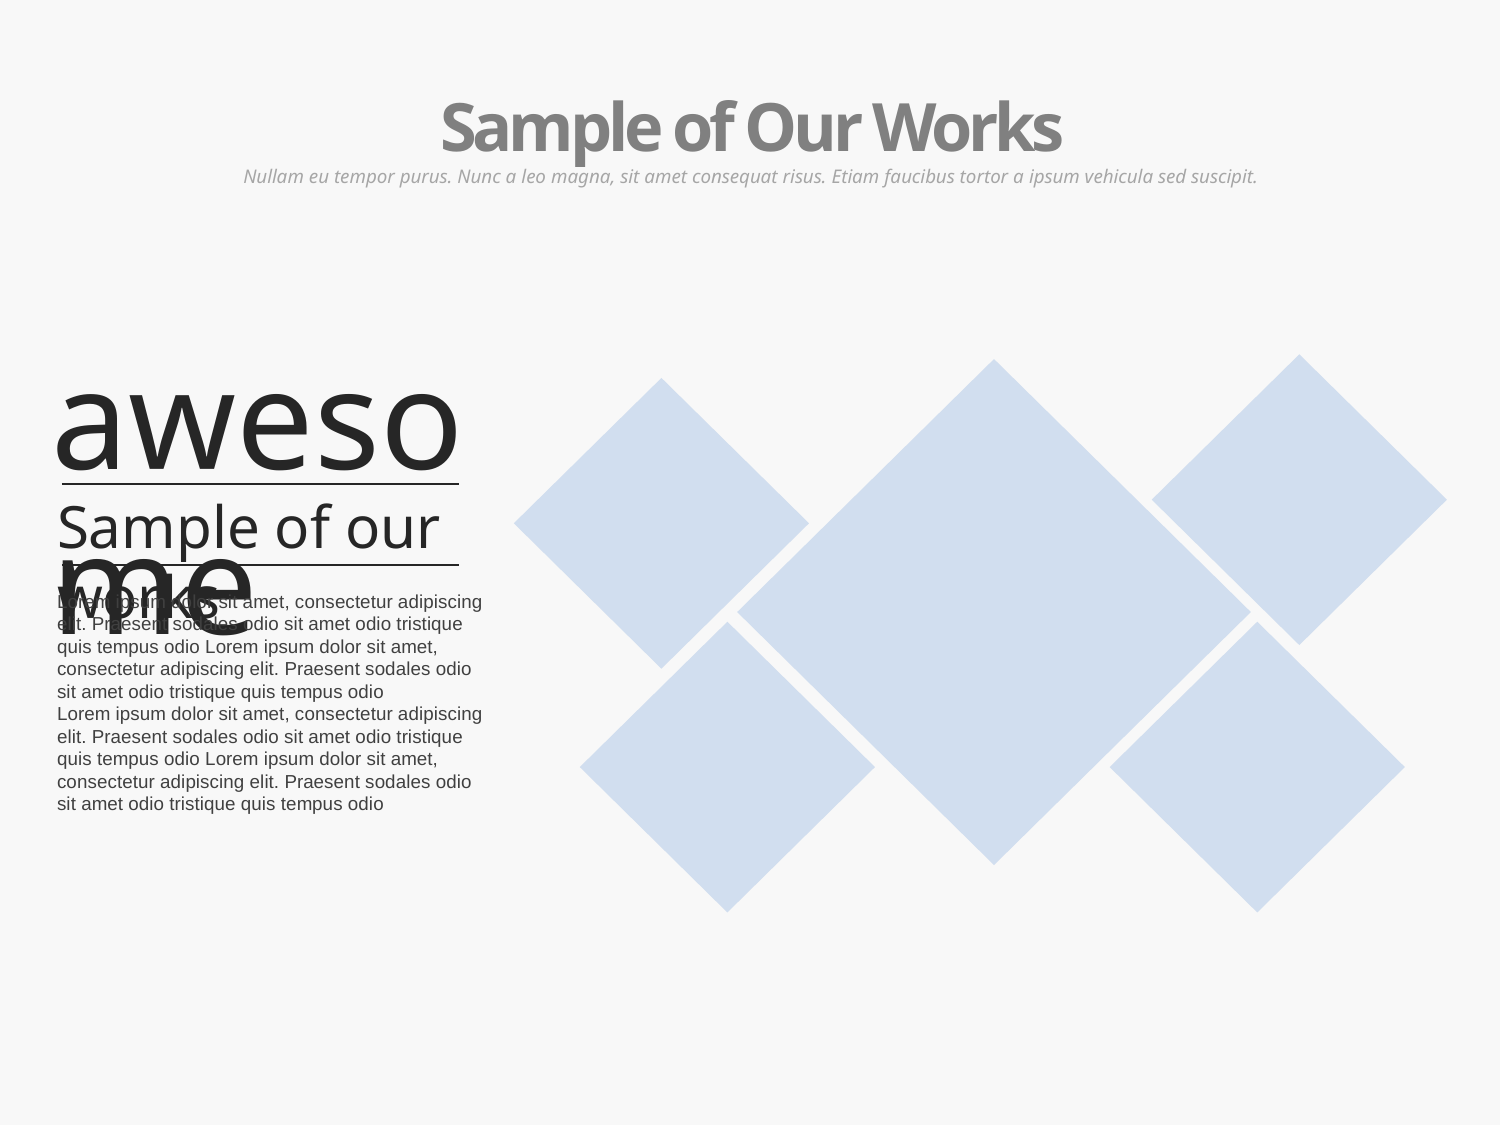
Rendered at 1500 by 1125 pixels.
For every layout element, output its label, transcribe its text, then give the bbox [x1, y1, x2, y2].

text_box Nullam eu tempor purus. Nunc a leo magna, sit amet consequat risus. Etiam faucibus tortor a ipsum vehicula sed suscipit. [92, 161, 1413, 192]
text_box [1151, 354, 1448, 646]
text_box Sample of Our Works [432, 80, 1073, 161]
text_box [579, 621, 875, 913]
text_box Lorem ipsum dolor sit amet, consectetur adipiscing elit. Praesent sodales odio sit amet odio tristique quis tempus odio Lorem ipsum dolor sit amet, consectetur adipiscing elit. Praesent sodales odio sit amet odio tristique quis tempus odio Lorem ipsum dolor sit amet, consectetur adipiscing elit. Praesent sodales odio sit amet odio tristique quis tempus odio Lorem ipsum dolor sit amet, consectetur adipiscing elit. Praesent sodales odio sit amet odio tristique quis tempus odio [45, 583, 495, 850]
text_box awesome [40, 326, 495, 668]
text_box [513, 377, 810, 669]
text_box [1109, 621, 1406, 913]
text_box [737, 358, 1151, 866]
text_box Sample of our works [45, 484, 513, 636]
